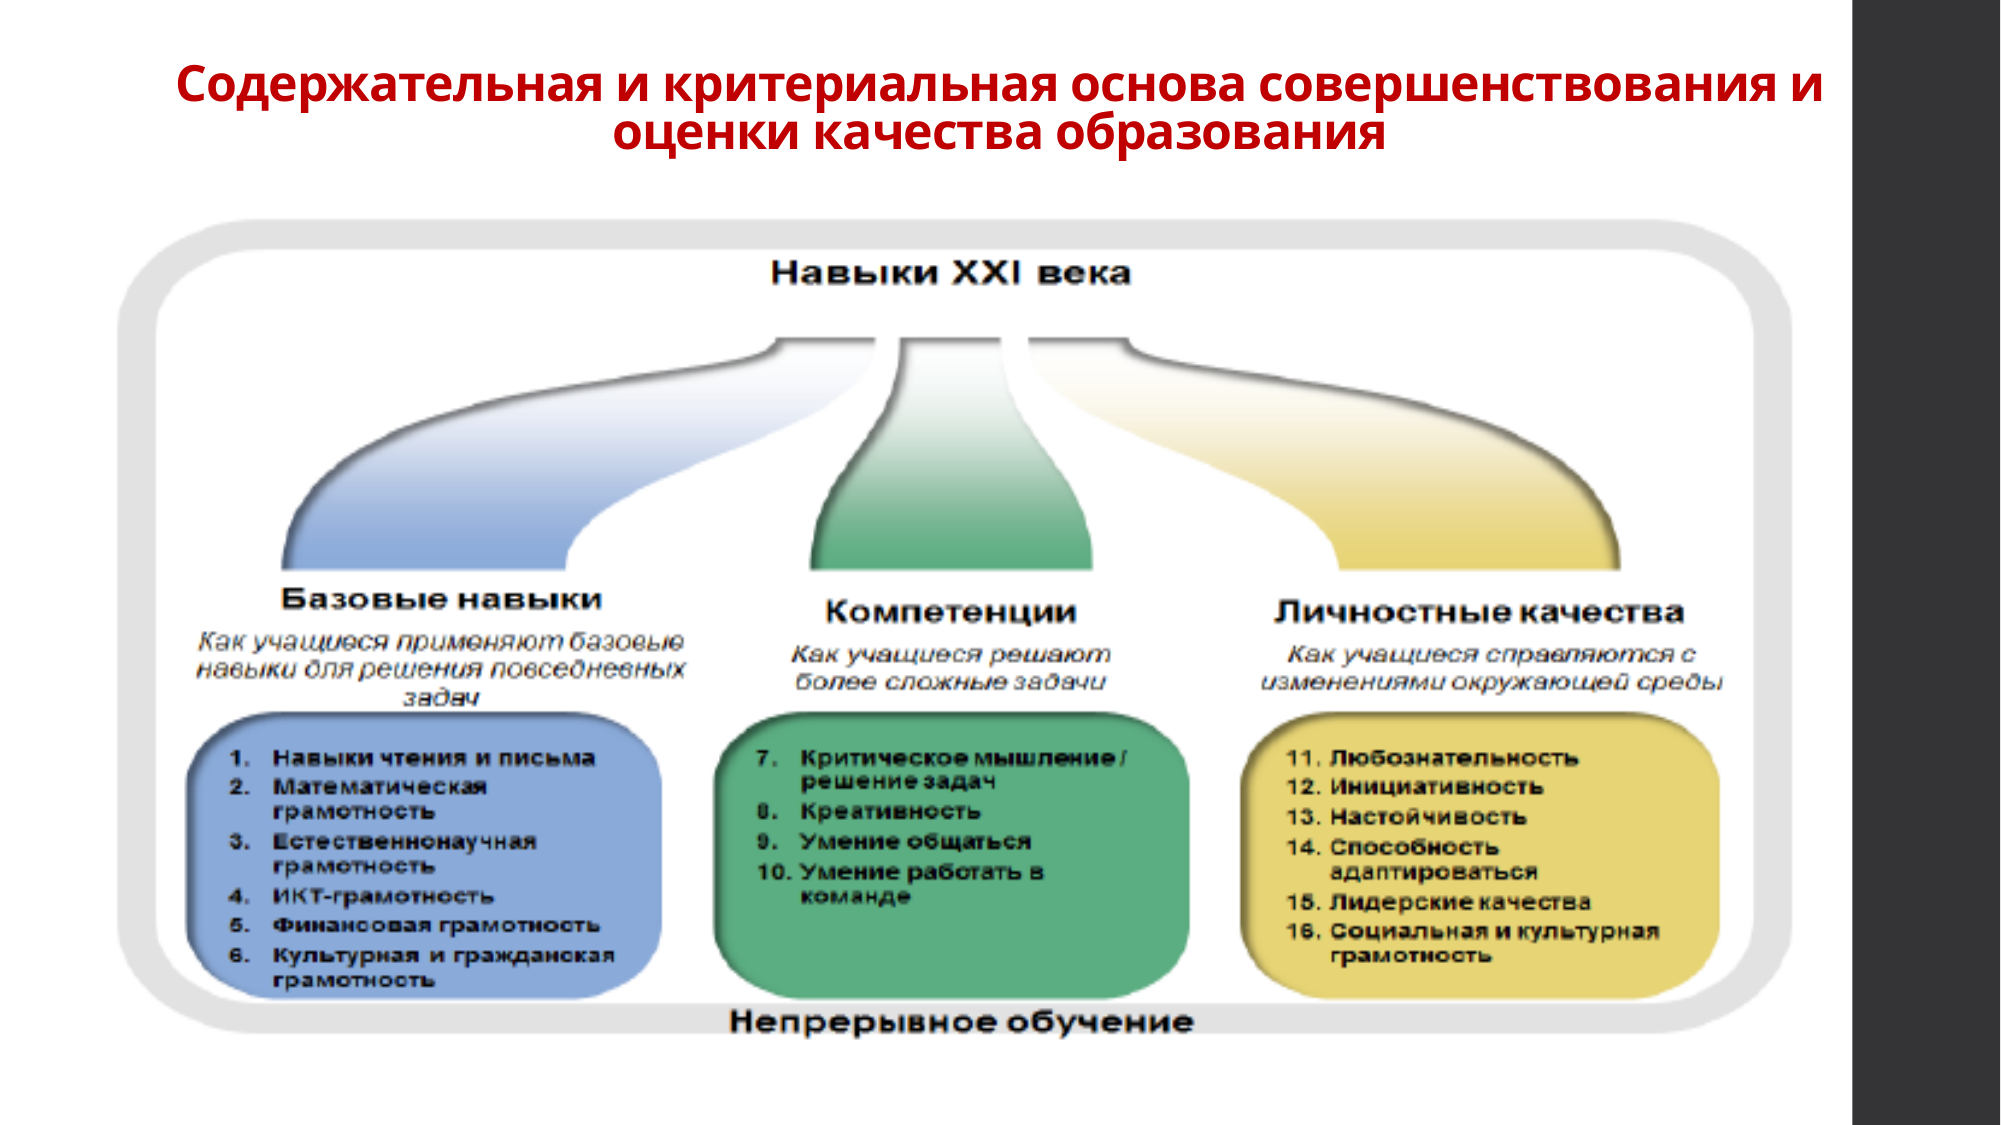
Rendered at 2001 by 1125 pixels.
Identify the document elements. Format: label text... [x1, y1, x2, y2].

title Содержательная и критериальная основа совершенствования и оценки качества образования [160, 0, 1840, 167]
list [104, 212, 1814, 1051]
